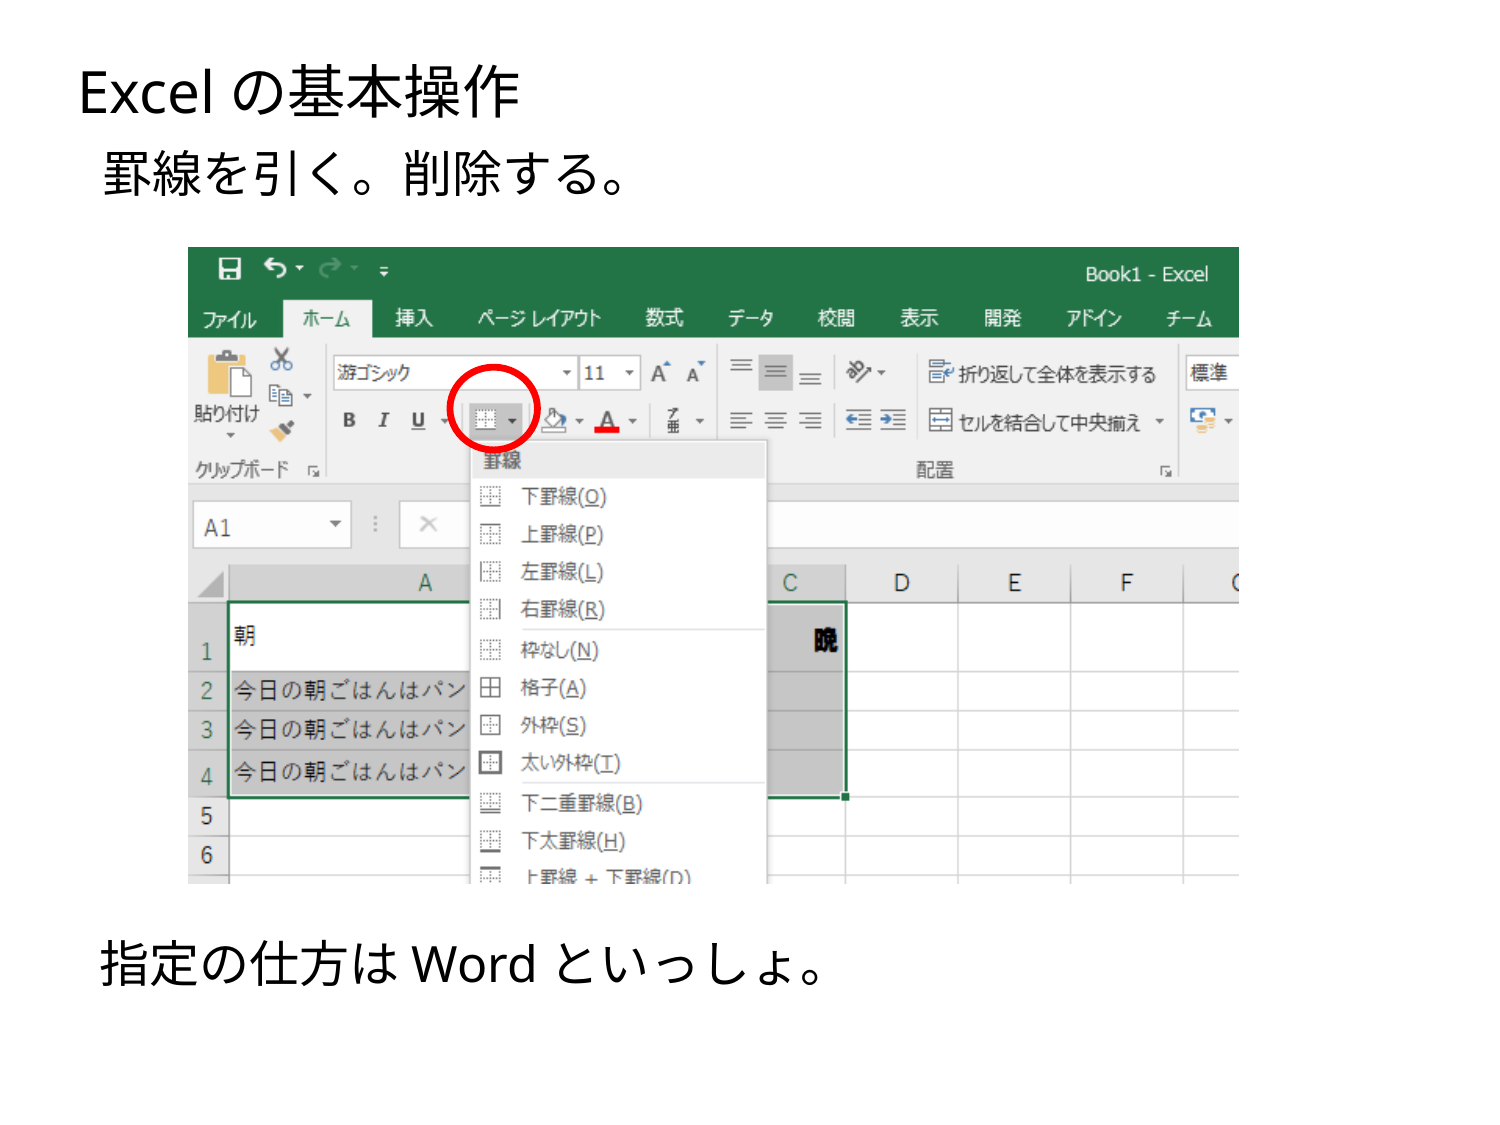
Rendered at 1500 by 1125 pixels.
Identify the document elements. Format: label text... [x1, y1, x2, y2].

picture [188, 247, 1239, 884]
text_box 指定の仕方はWordといっしょ。 [84, 924, 1435, 1000]
text_box 罫線を引く。削除する。 [87, 135, 1388, 211]
text_box Excelの基本操作 [62, 47, 1366, 133]
